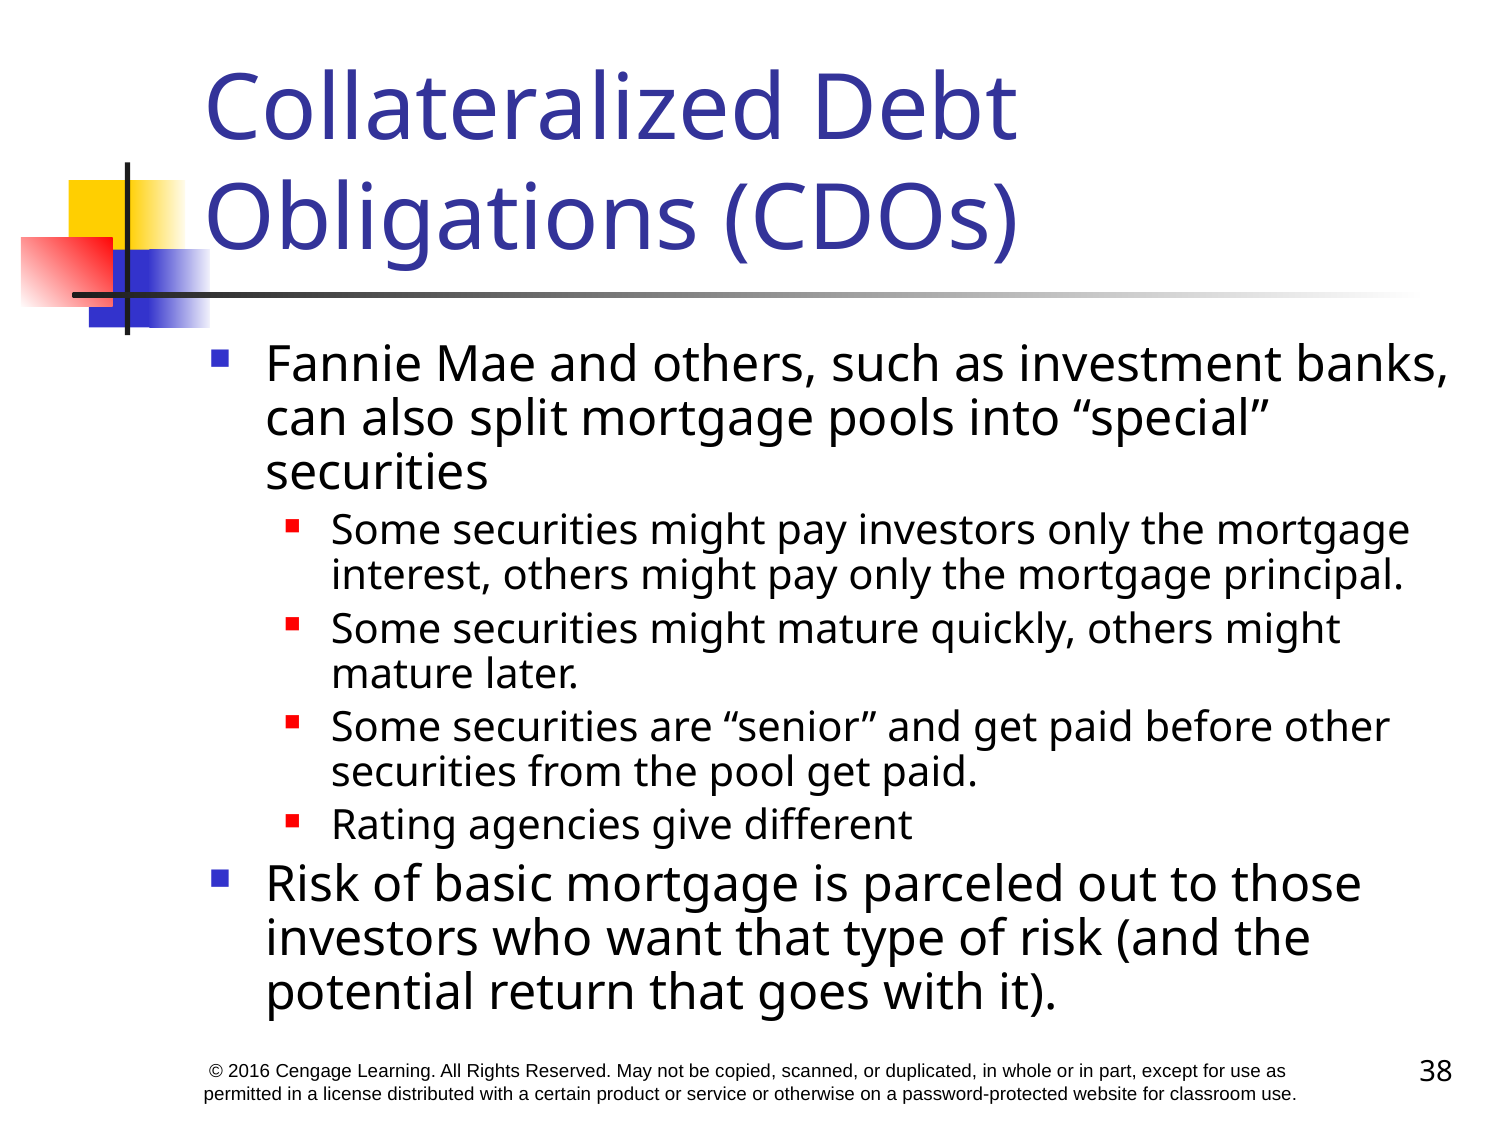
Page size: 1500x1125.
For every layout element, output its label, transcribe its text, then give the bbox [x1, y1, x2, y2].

title Collateralized Debt Obligations (CDOs) [188, 34, 1468, 276]
list Fannie Mae and others, such as investment banks, can also split mortgage pools into “special” securities Some securities might pay investors only the mortgage interest, others might pay only the mortgage principal. Some securities might mature quickly, others might mature later. Some securities are “senior” and get paid before other securities from the pool get paid. Rating agencies give different Risk of basic mortgage is parceled out to those investors who want that type of risk (and the potential return that goes with it). [193, 330, 1470, 1007]
slide_number 38 [1154, 1023, 1468, 1100]
